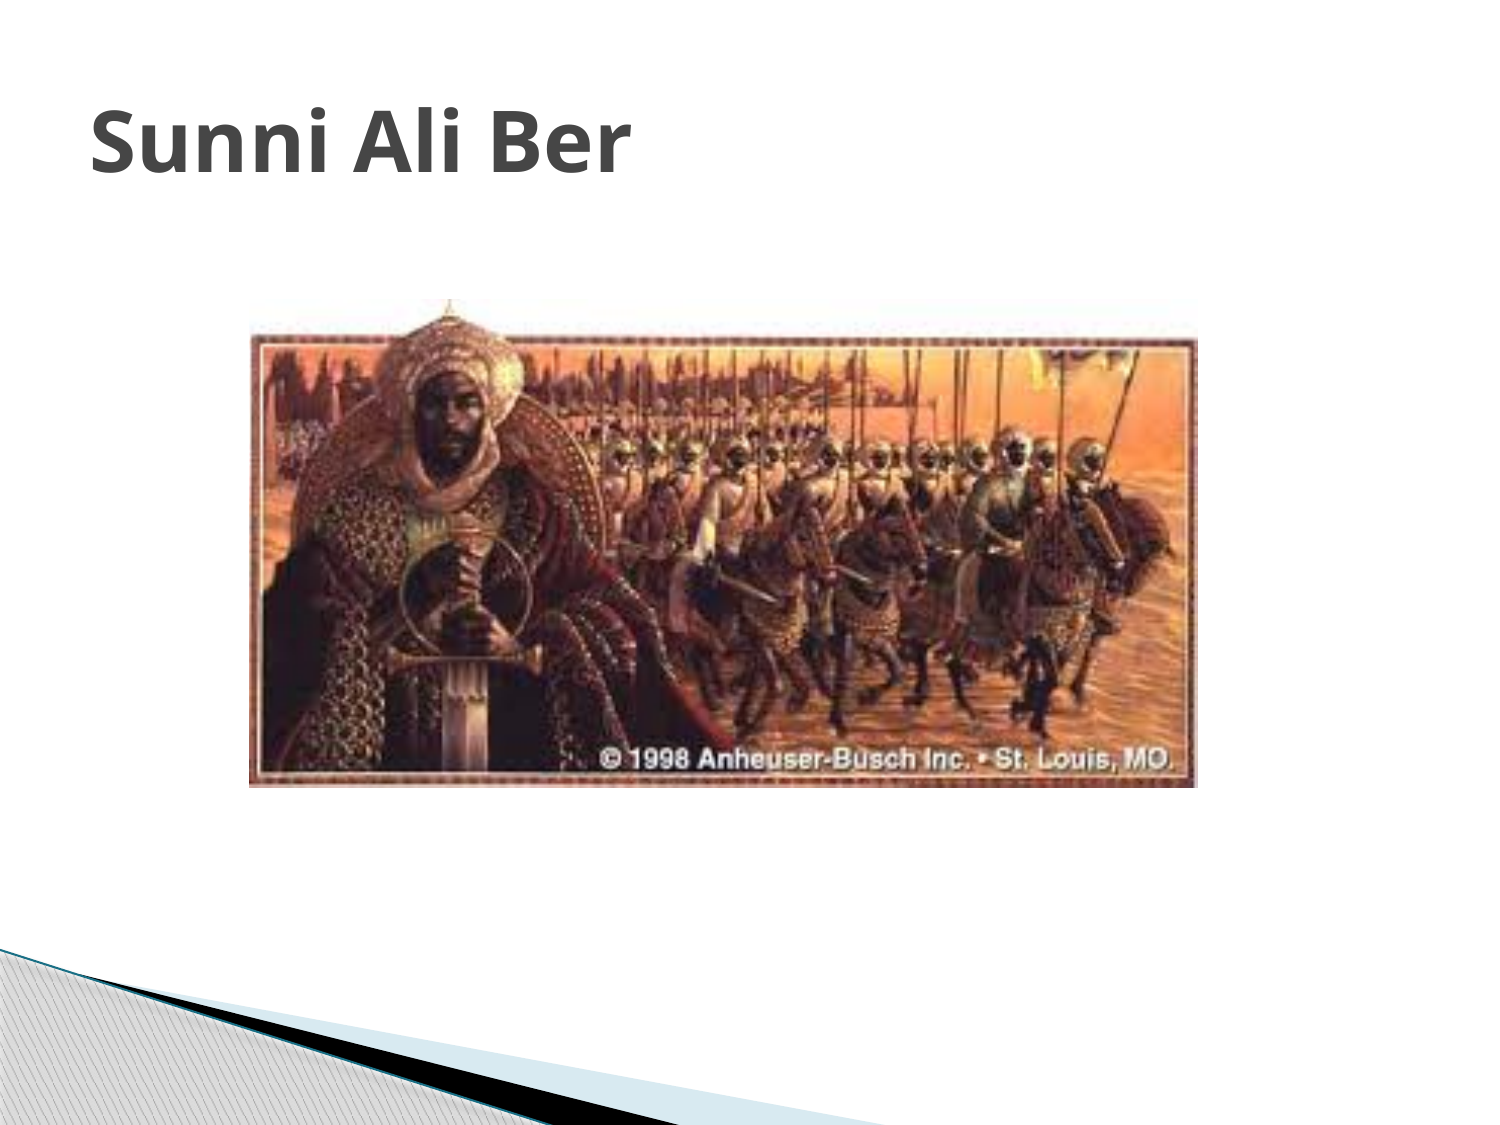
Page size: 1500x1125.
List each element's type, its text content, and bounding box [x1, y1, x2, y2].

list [249, 299, 1198, 788]
title Sunni Ali Ber [75, 45, 1425, 233]
